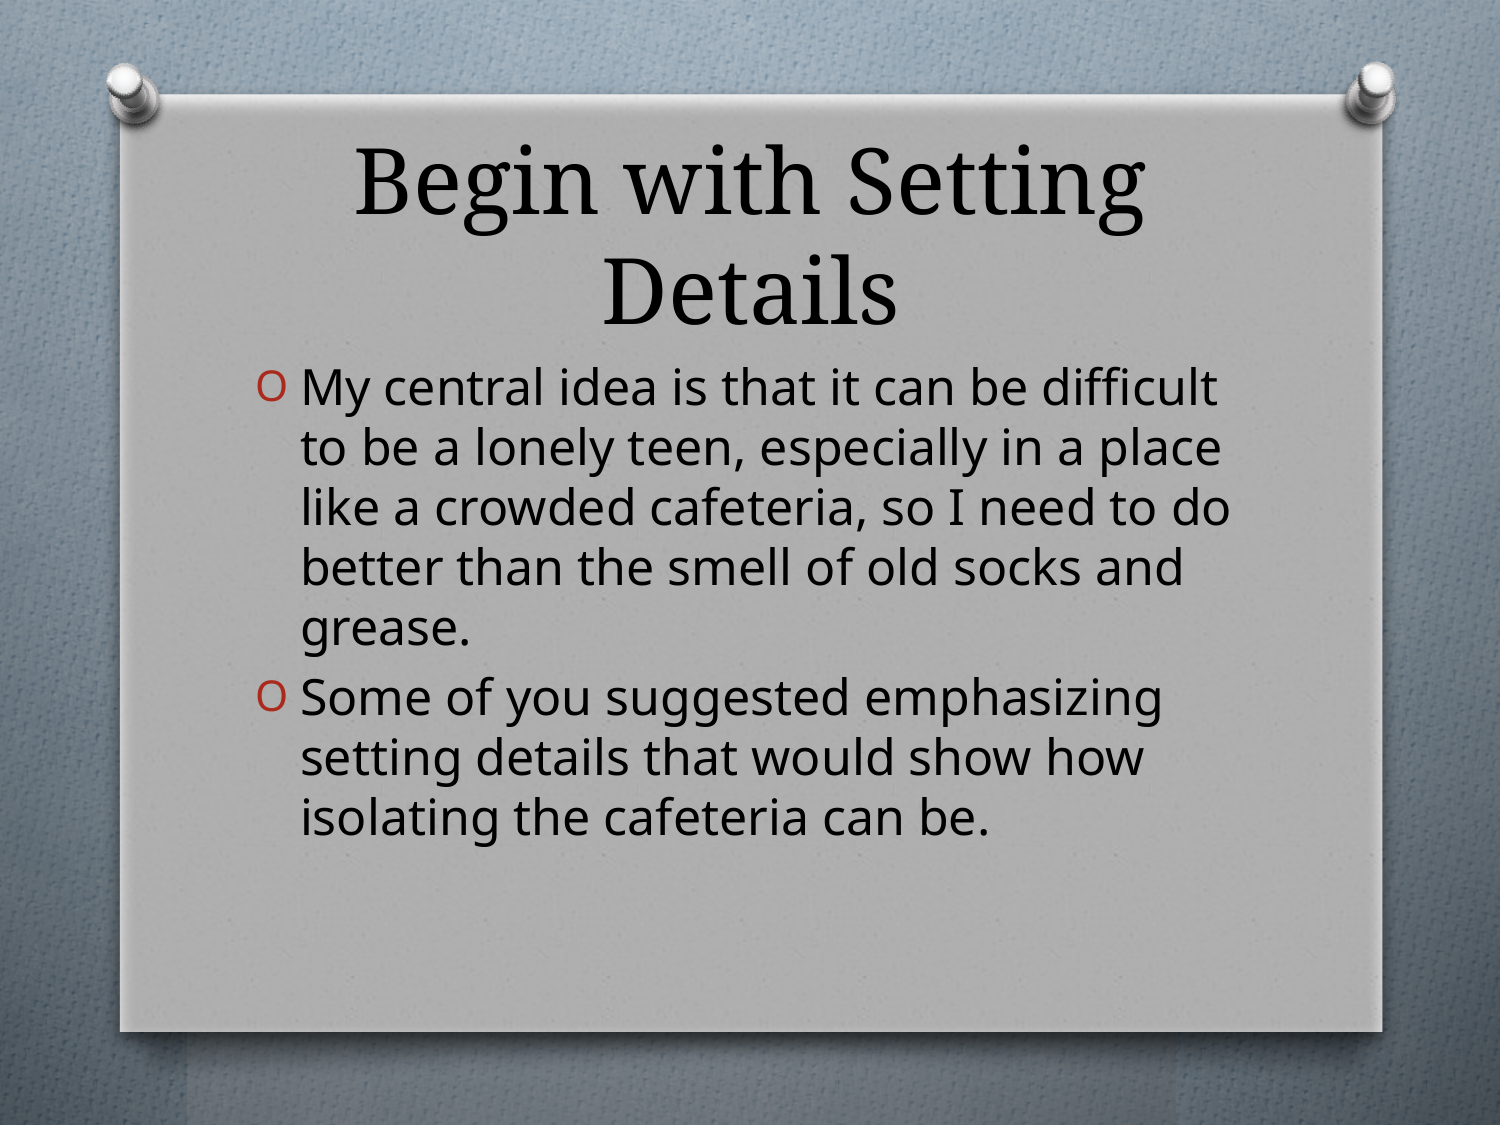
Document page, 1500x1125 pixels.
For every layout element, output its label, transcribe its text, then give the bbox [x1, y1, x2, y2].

list My central idea is that it can be difficult to be a lonely teen, especially in a place like a crowded cafeteria, so I need to do better than the smell of old socks and grease. Some of you suggested emphasizing setting details that would show how isolating the cafeteria can be. [240, 347, 1257, 939]
picture [1317, 35, 1439, 156]
picture [75, 29, 198, 153]
title Begin with Setting Details [179, 134, 1323, 332]
